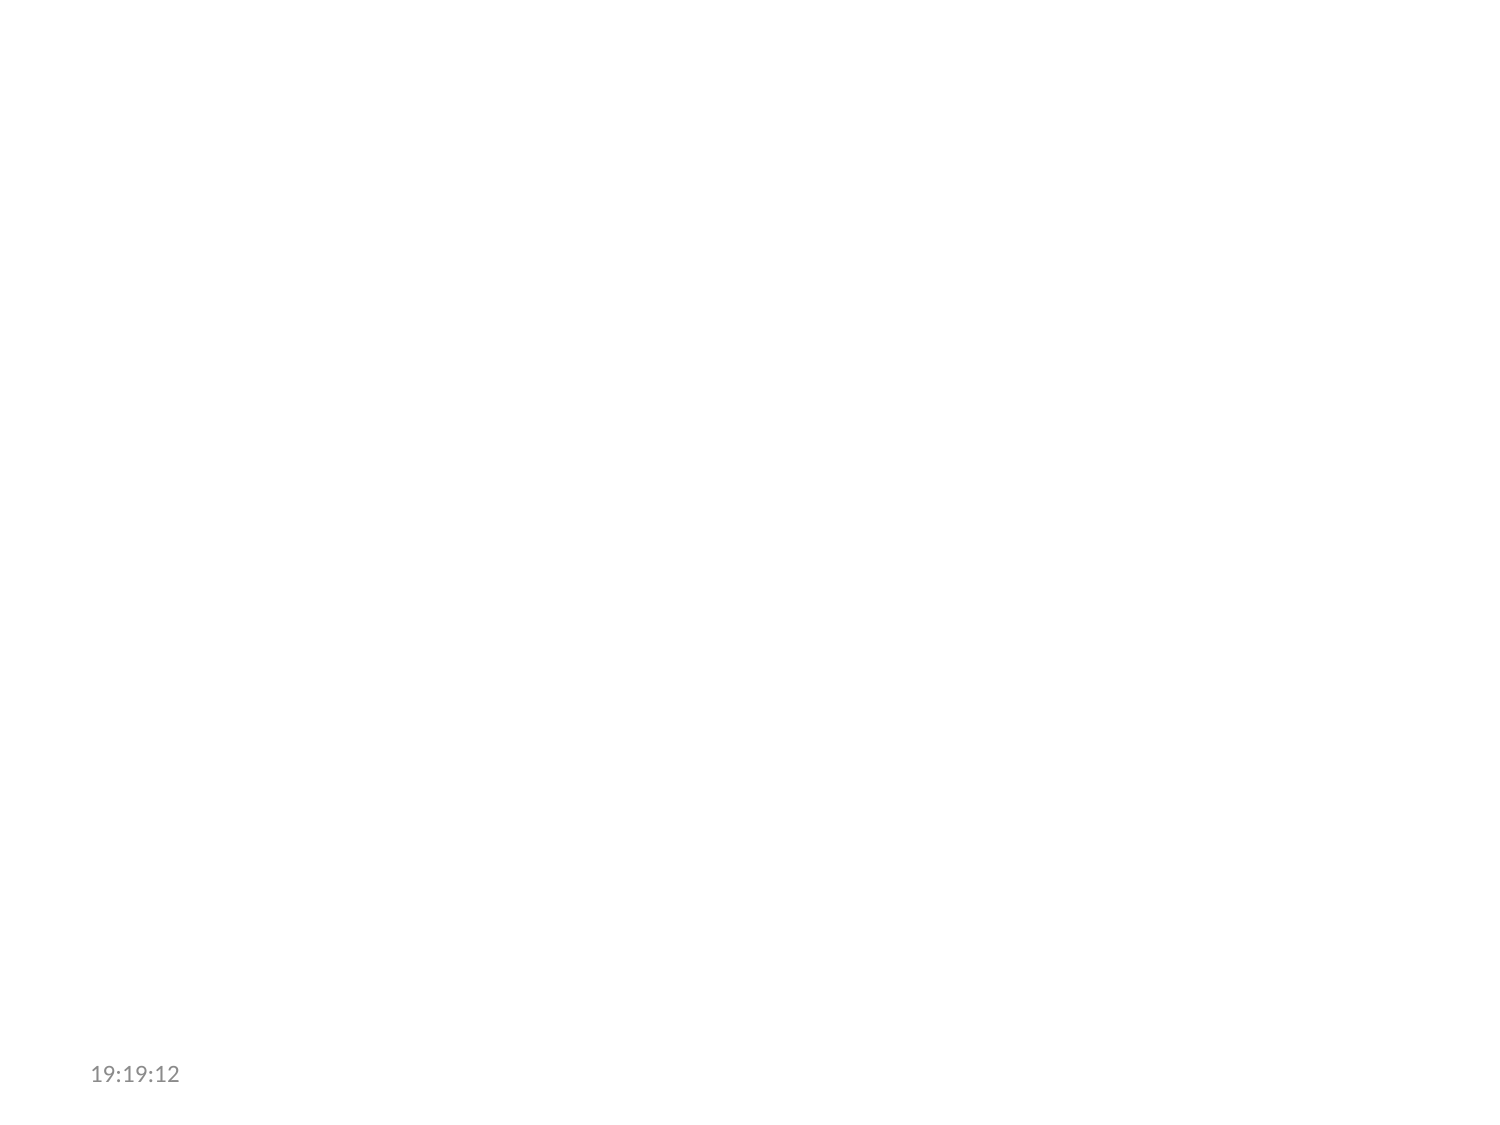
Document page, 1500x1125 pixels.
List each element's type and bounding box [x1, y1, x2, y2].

slide_number [75, 1042, 425, 1103]
